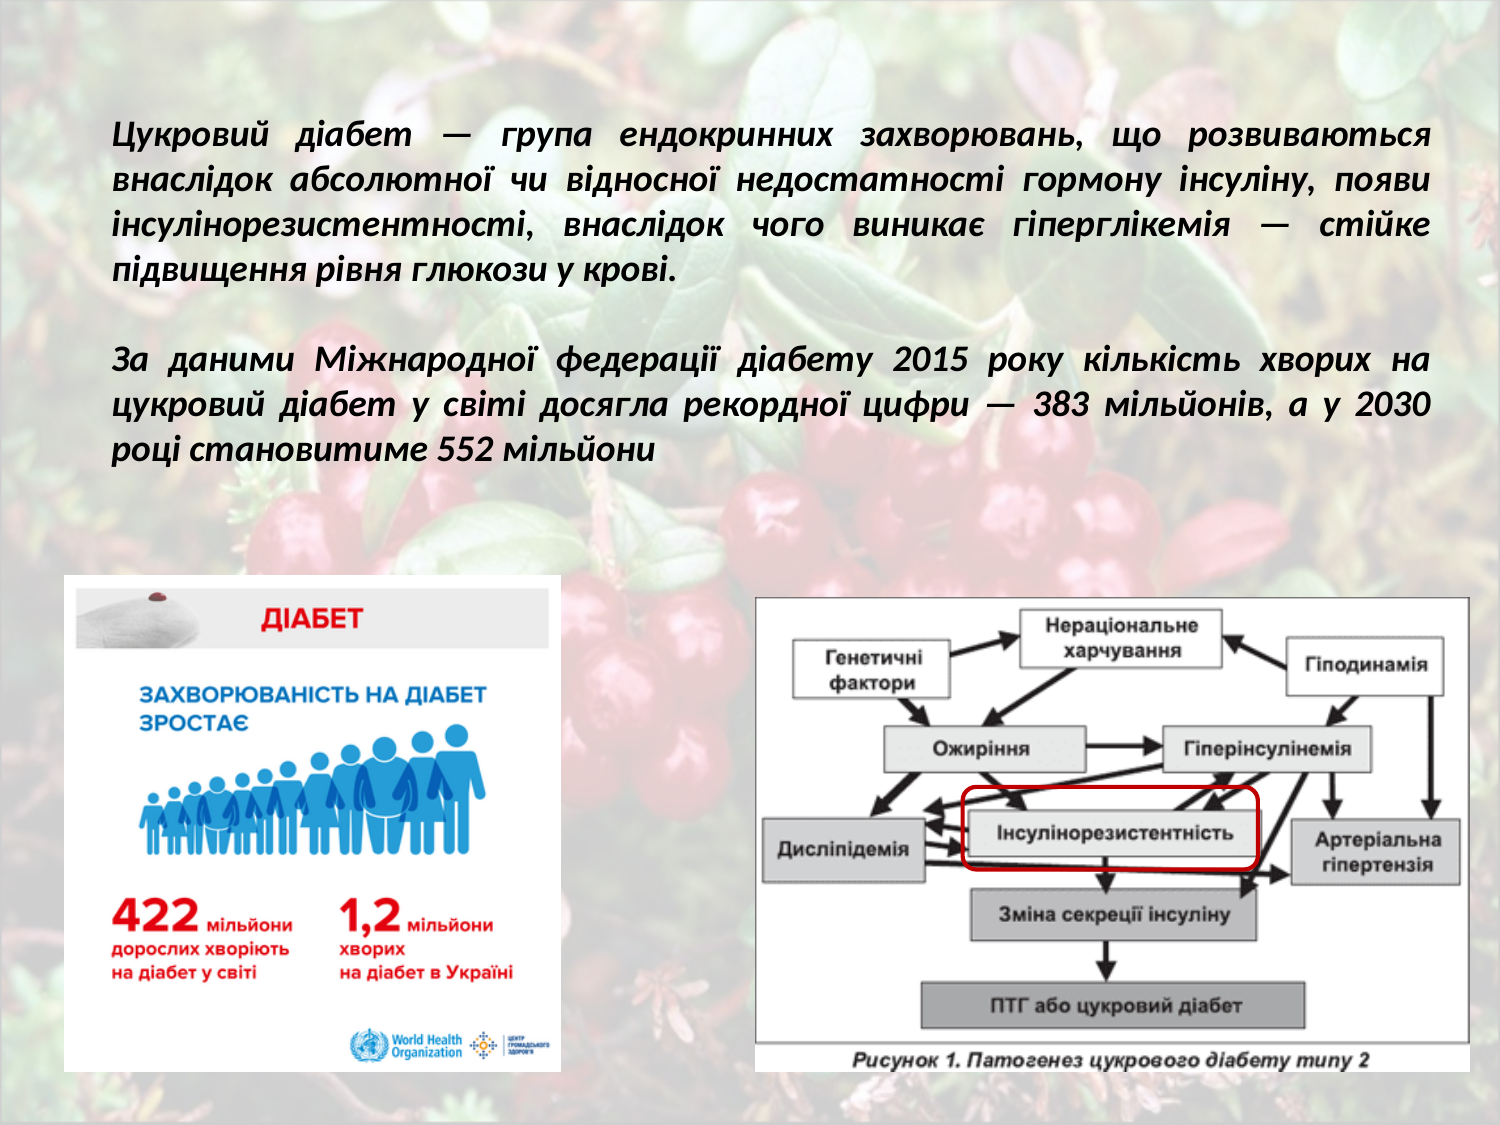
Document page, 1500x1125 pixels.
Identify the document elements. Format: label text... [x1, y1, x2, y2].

picture [754, 596, 1470, 1073]
text_box Цукровий діабет — група ендокринних захворювань, що розвиваються внаслідок абсолютної чи відносної недостатності гормону інсуліну, появи інсулінорезистентності, внаслідок чого виникає гіперглікемія — стійке підвищення рівня глюкози у крові. За даними Міжнародної федерації діабету 2015 року кількість хворих на цукровий діабет у світі досягла рекордної цифри — 383 мільйонів, а у 2030 році становитиме 552 мільйони [96, 101, 1447, 477]
picture [64, 575, 562, 1073]
